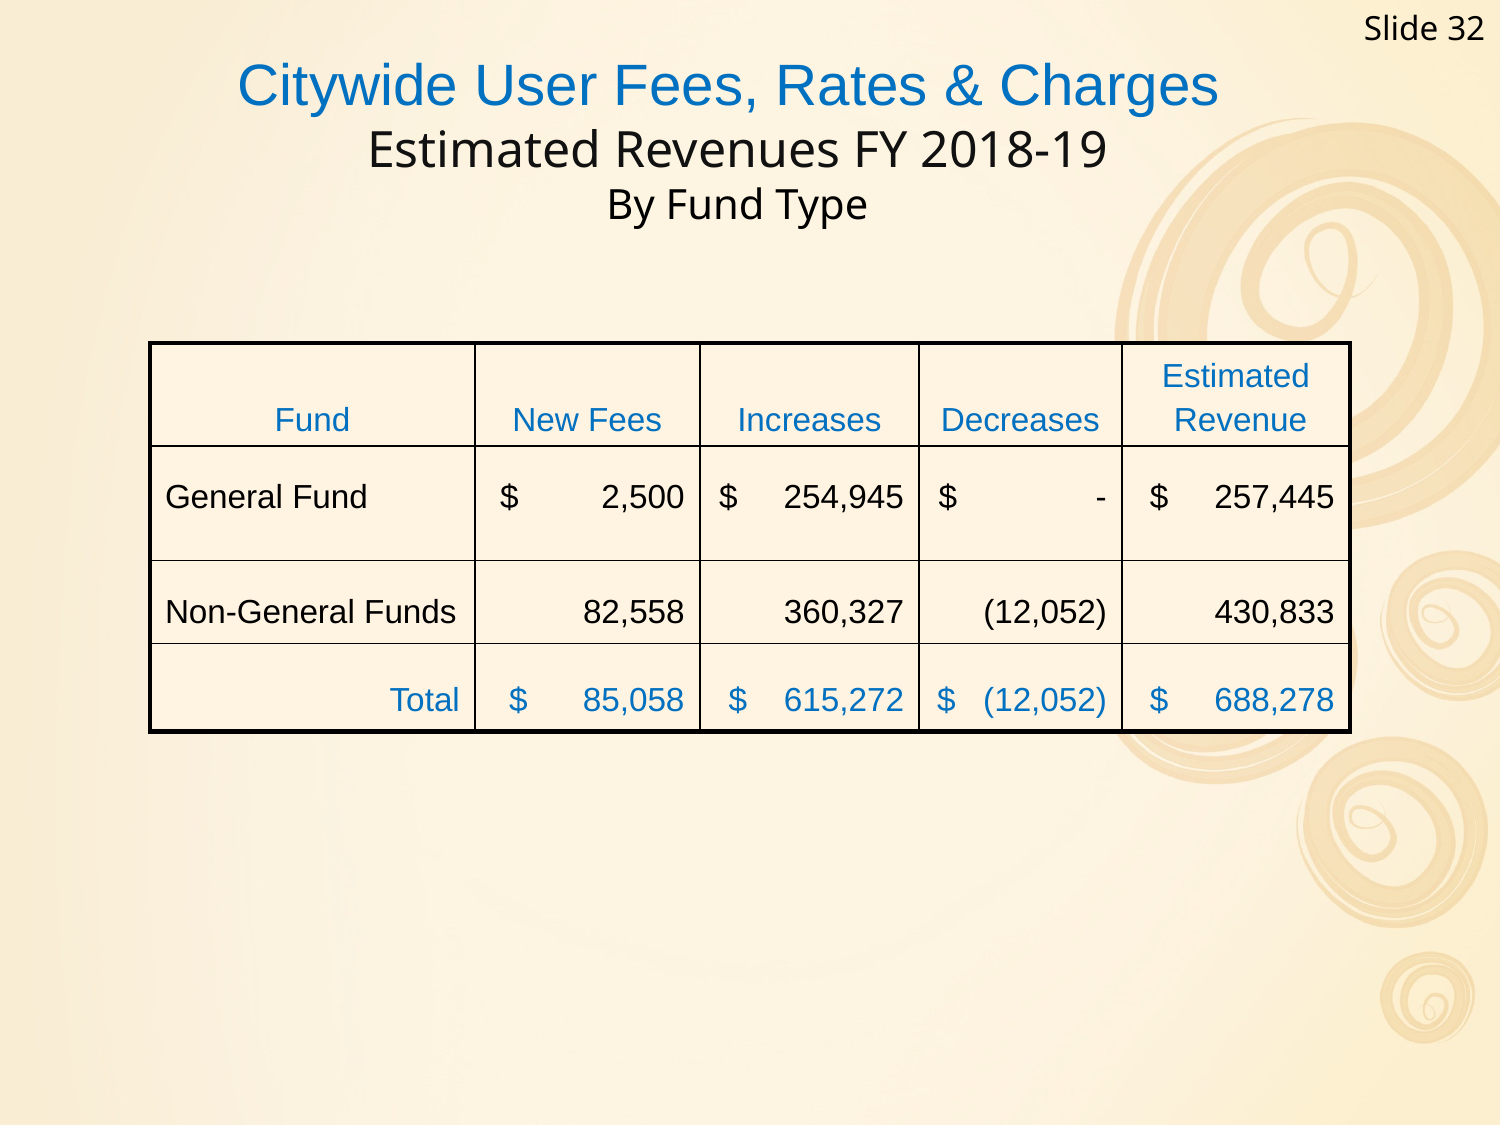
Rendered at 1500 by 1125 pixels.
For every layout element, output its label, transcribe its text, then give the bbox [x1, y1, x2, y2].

table_cell 430,833 [1123, 561, 1348, 643]
table_cell General Fund [152, 447, 474, 560]
table_cell 360,327 [701, 561, 918, 643]
table_cell Total [152, 644, 474, 729]
table_header Increases [701, 345, 918, 445]
table_header Fund [152, 345, 474, 445]
table_header Decreases [920, 345, 1121, 445]
table_cell $ - [920, 447, 1121, 560]
slide_number Slide 32 [1149, 0, 1500, 75]
table_header New Fees [476, 345, 699, 445]
table_cell $ 254,945 [701, 447, 918, 560]
table_cell $ 2,500 [476, 447, 699, 560]
table_header Estimated Revenue [1123, 345, 1348, 445]
text_box Citywide User Fees, Rates & Charges Estimated Revenues FY 2018-19 By Fund Type [112, 62, 1363, 213]
picture [0, 0, 1500, 1125]
table_cell $ (12,052) [920, 644, 1121, 729]
table_cell $ 688,278 [1123, 644, 1348, 729]
table_cell 82,558 [476, 561, 699, 643]
table_cell $ 615,272 [701, 644, 918, 729]
table_cell $ 257,445 [1123, 447, 1348, 560]
table_cell Non-General Funds [152, 561, 474, 643]
table_cell $ 85,058 [476, 644, 699, 729]
table_cell (12,052) [920, 561, 1121, 643]
